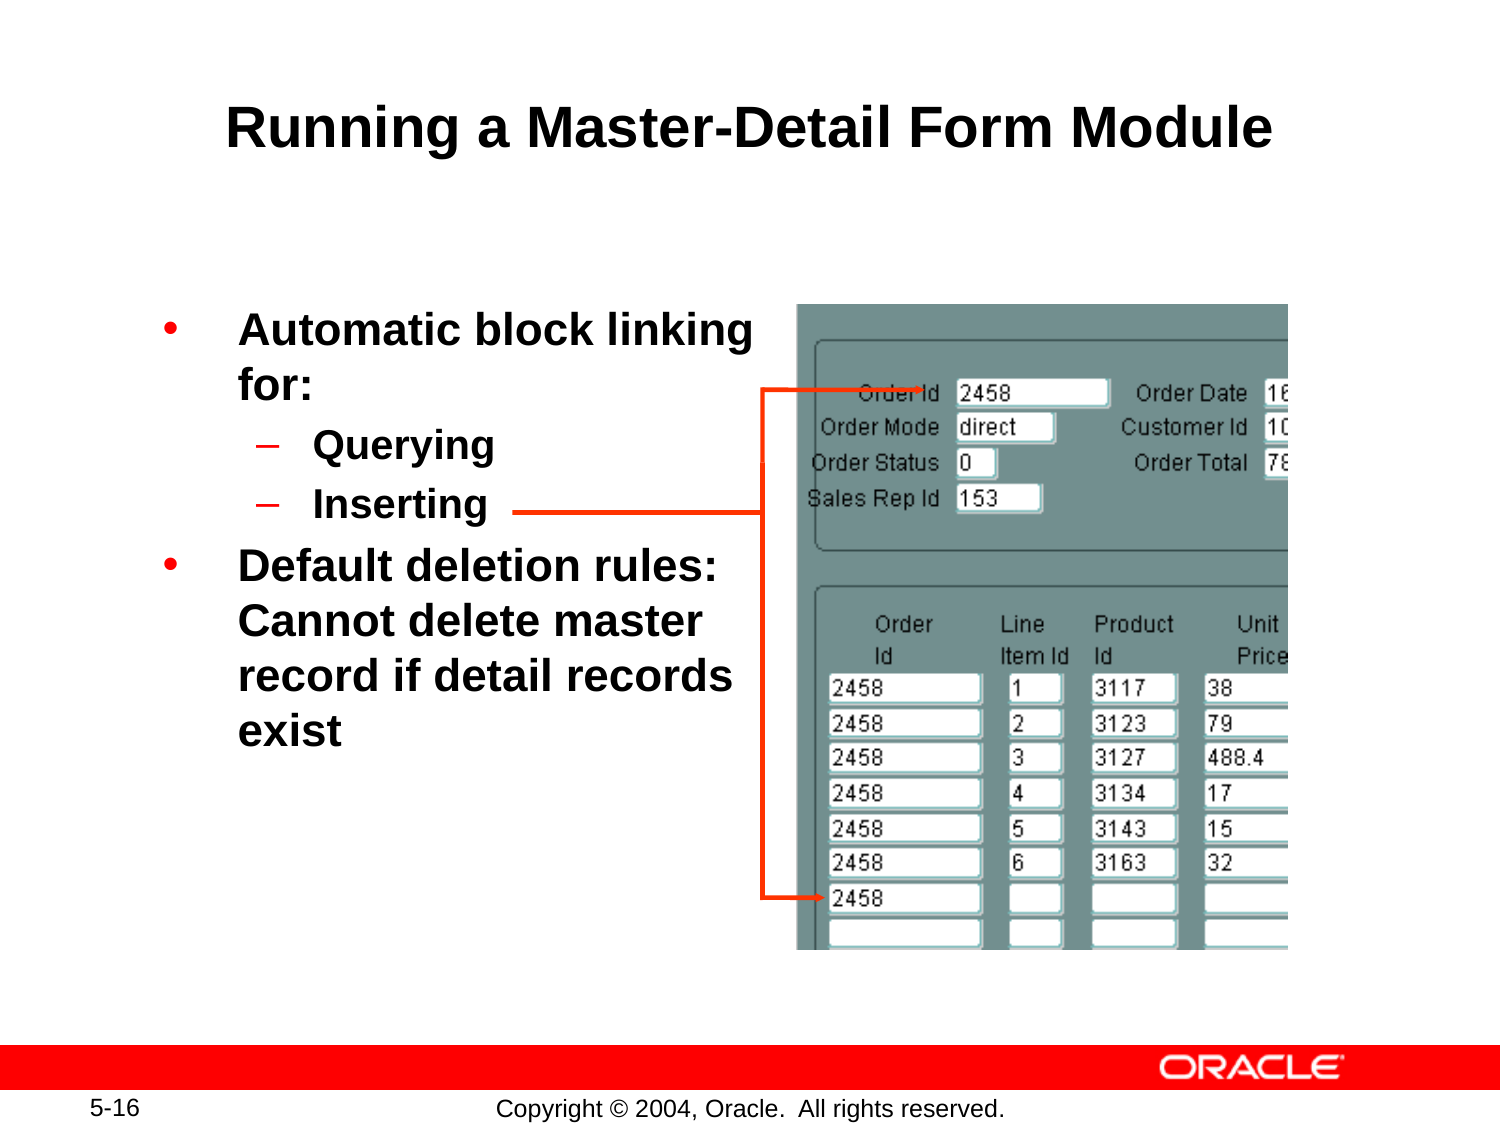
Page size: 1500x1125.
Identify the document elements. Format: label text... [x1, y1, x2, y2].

picture [796, 304, 1288, 951]
list Automatic block linking for: Querying Inserting Default deletion rules: Cannot delete master record if detail records exist [141, 297, 788, 763]
title Running a Master-Detail Form Module [149, 87, 1351, 232]
